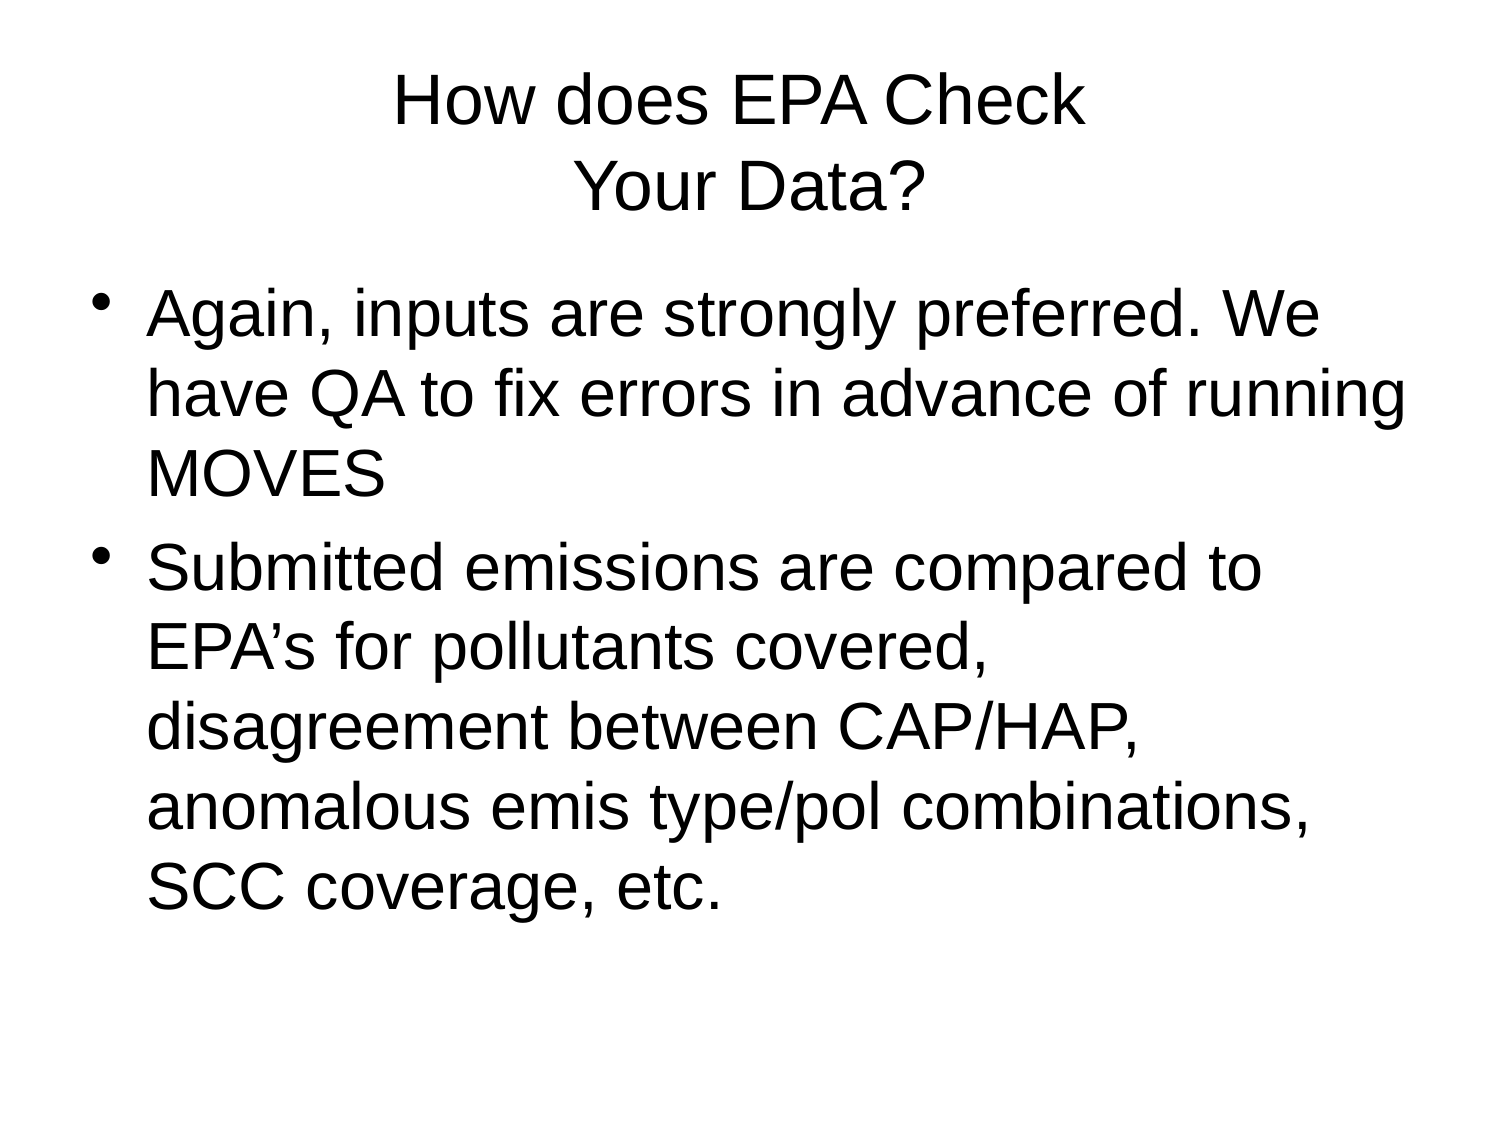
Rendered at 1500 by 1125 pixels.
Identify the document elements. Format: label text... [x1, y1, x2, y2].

title How does EPA Check Your Data? [74, 44, 1426, 233]
list Again, inputs are strongly preferred. We have QA to fix errors in advance of running MOVES Submitted emissions are compared to EPA’s for pollutants covered, disagreement between CAP/HAP, anomalous emis type/pol combinations, SCC coverage, etc. [74, 262, 1426, 1006]
